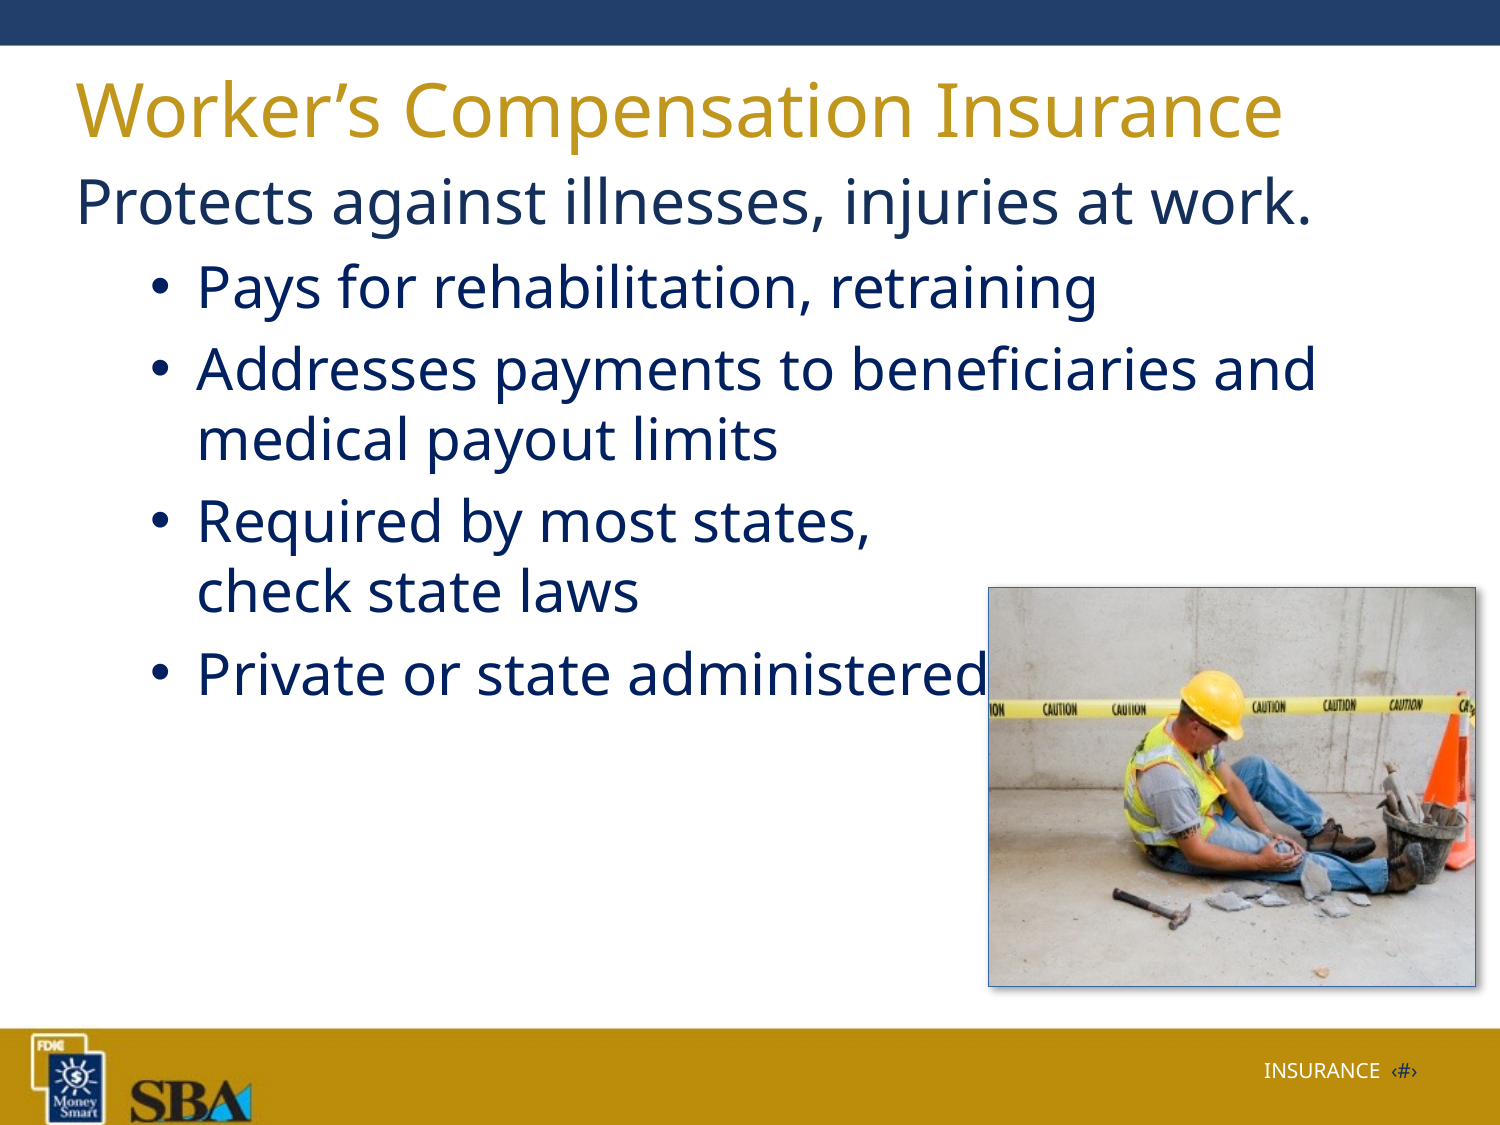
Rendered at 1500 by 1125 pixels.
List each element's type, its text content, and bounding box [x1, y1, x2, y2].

picture [0, 0, 1500, 1125]
list Protects against illnesses, injuries at work. Pays for rehabilitation, retraining Addresses payments to beneficiaries and medical payout limits Required by most states, check state laws Private or state administered [74, 161, 1426, 863]
title Worker’s Compensation Insurance [74, 61, 1500, 163]
